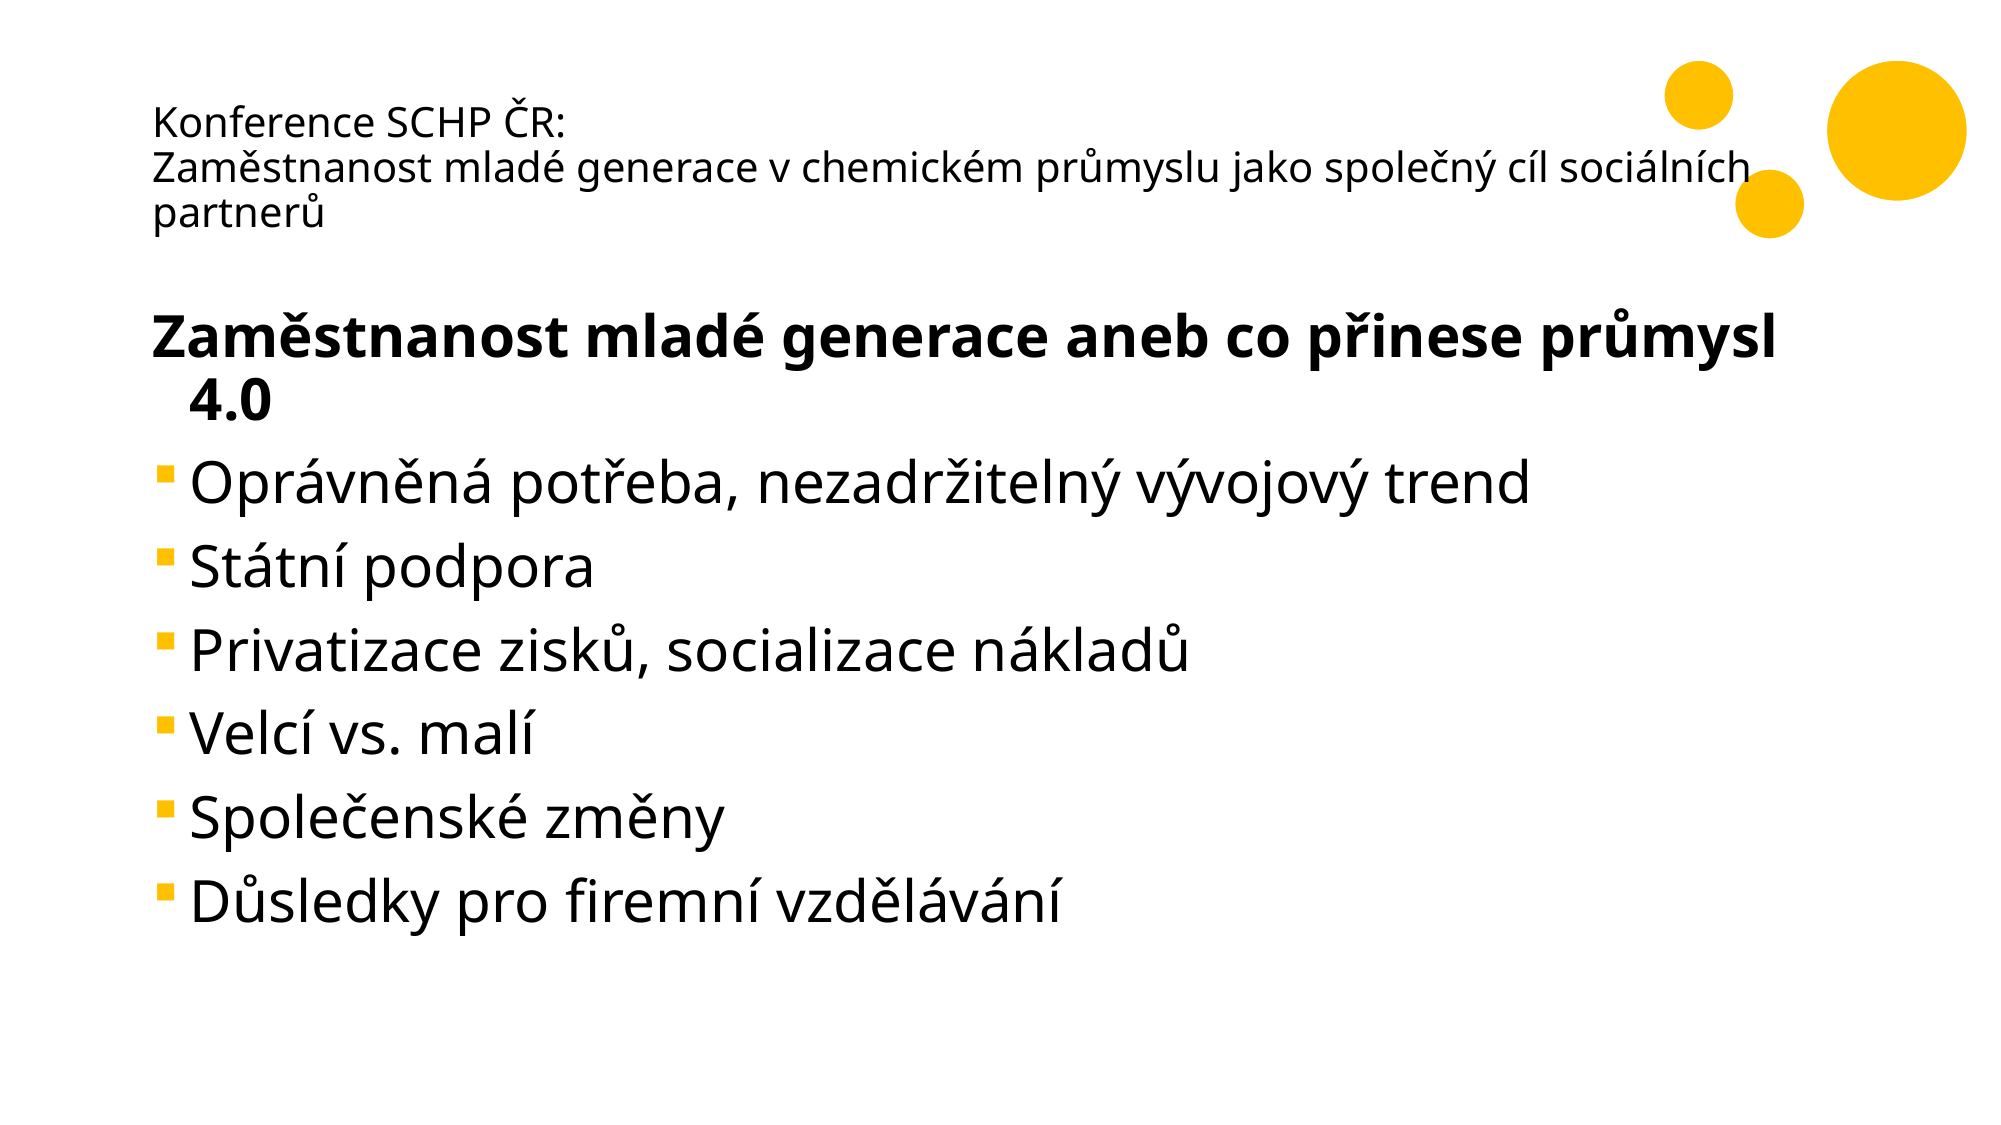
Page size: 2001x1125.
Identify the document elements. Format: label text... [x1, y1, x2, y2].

title Konference SCHP ČR: Zaměstnanost mladé generace v chemickém průmyslu jako společný cíl sociálních partnerů [137, 59, 1863, 278]
list Zaměstnanost mladé generace aneb co přinese průmysl 4.0 Oprávněná potřeba, nezadržitelný vývojový trend Státní podpora Privatizace zisků, socializace nákladů Velcí vs. malí Společenské změny Důsledky pro firemní vzdělávání [137, 299, 1863, 1014]
